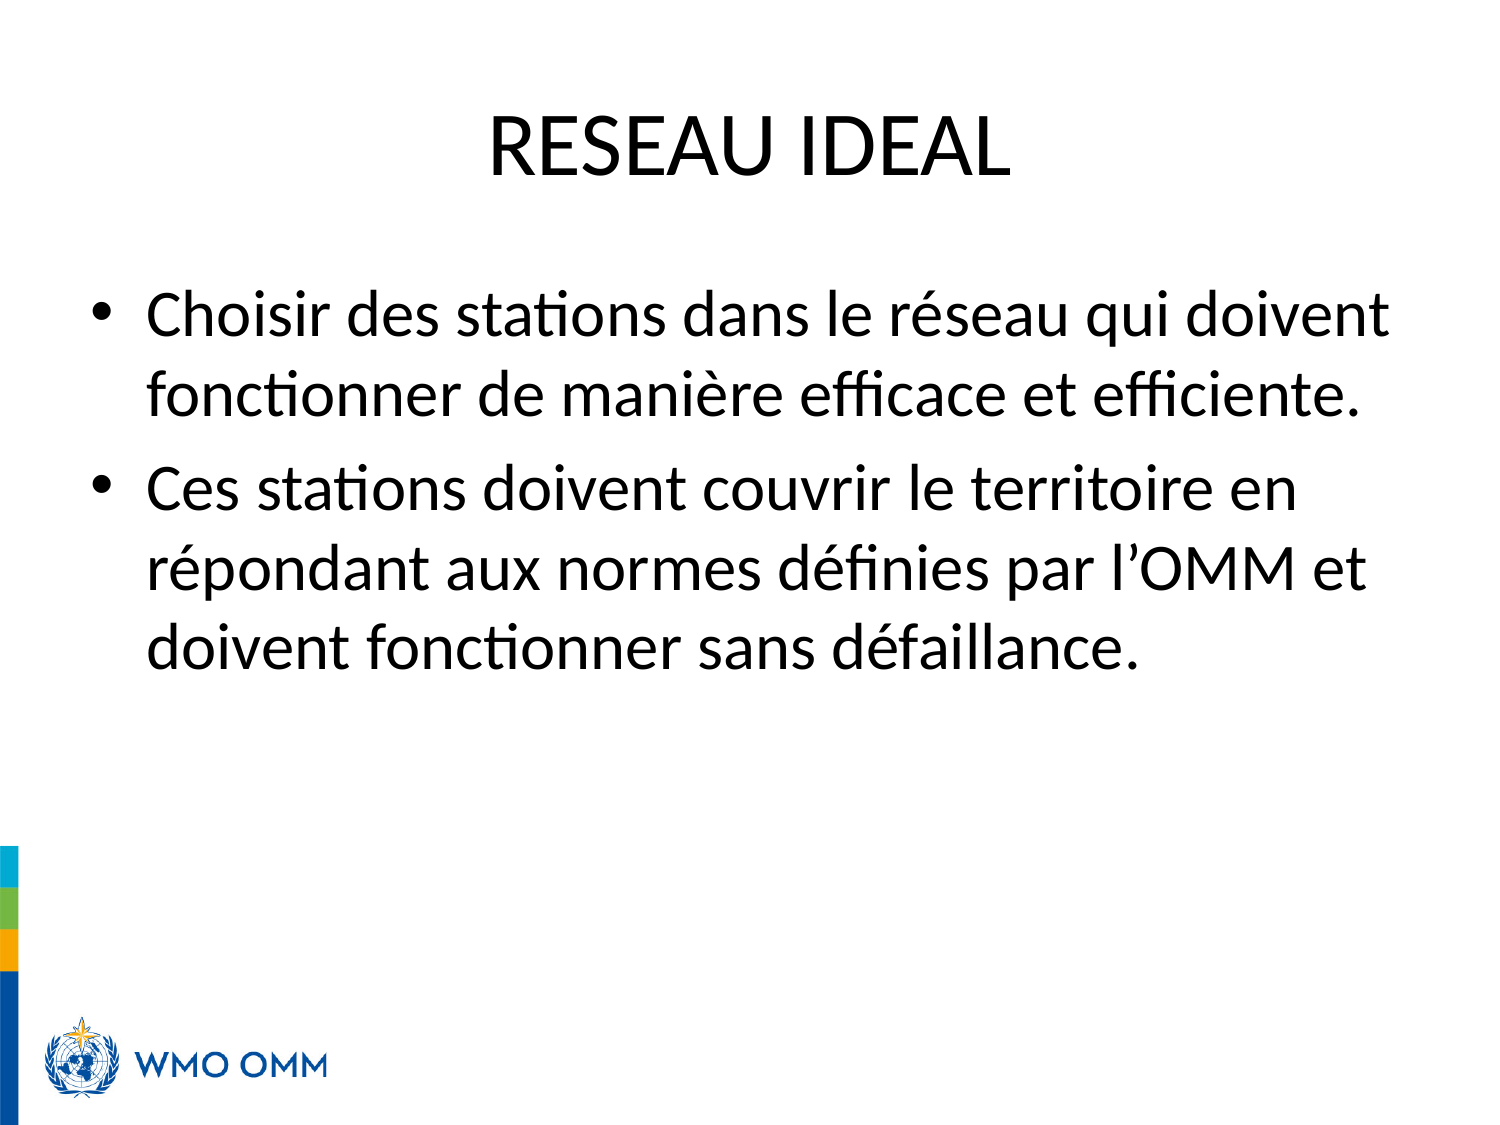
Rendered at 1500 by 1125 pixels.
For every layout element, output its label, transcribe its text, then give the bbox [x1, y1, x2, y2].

picture [0, 845, 327, 1125]
list Choisir des stations dans le réseau qui doivent fonctionner de manière efficace et efficiente. Ces stations doivent couvrir le territoire en répondant aux normes définies par l’OMM et doivent fonctionner sans défaillance. [75, 262, 1425, 727]
title RESEAU IDEAL [75, 45, 1425, 233]
